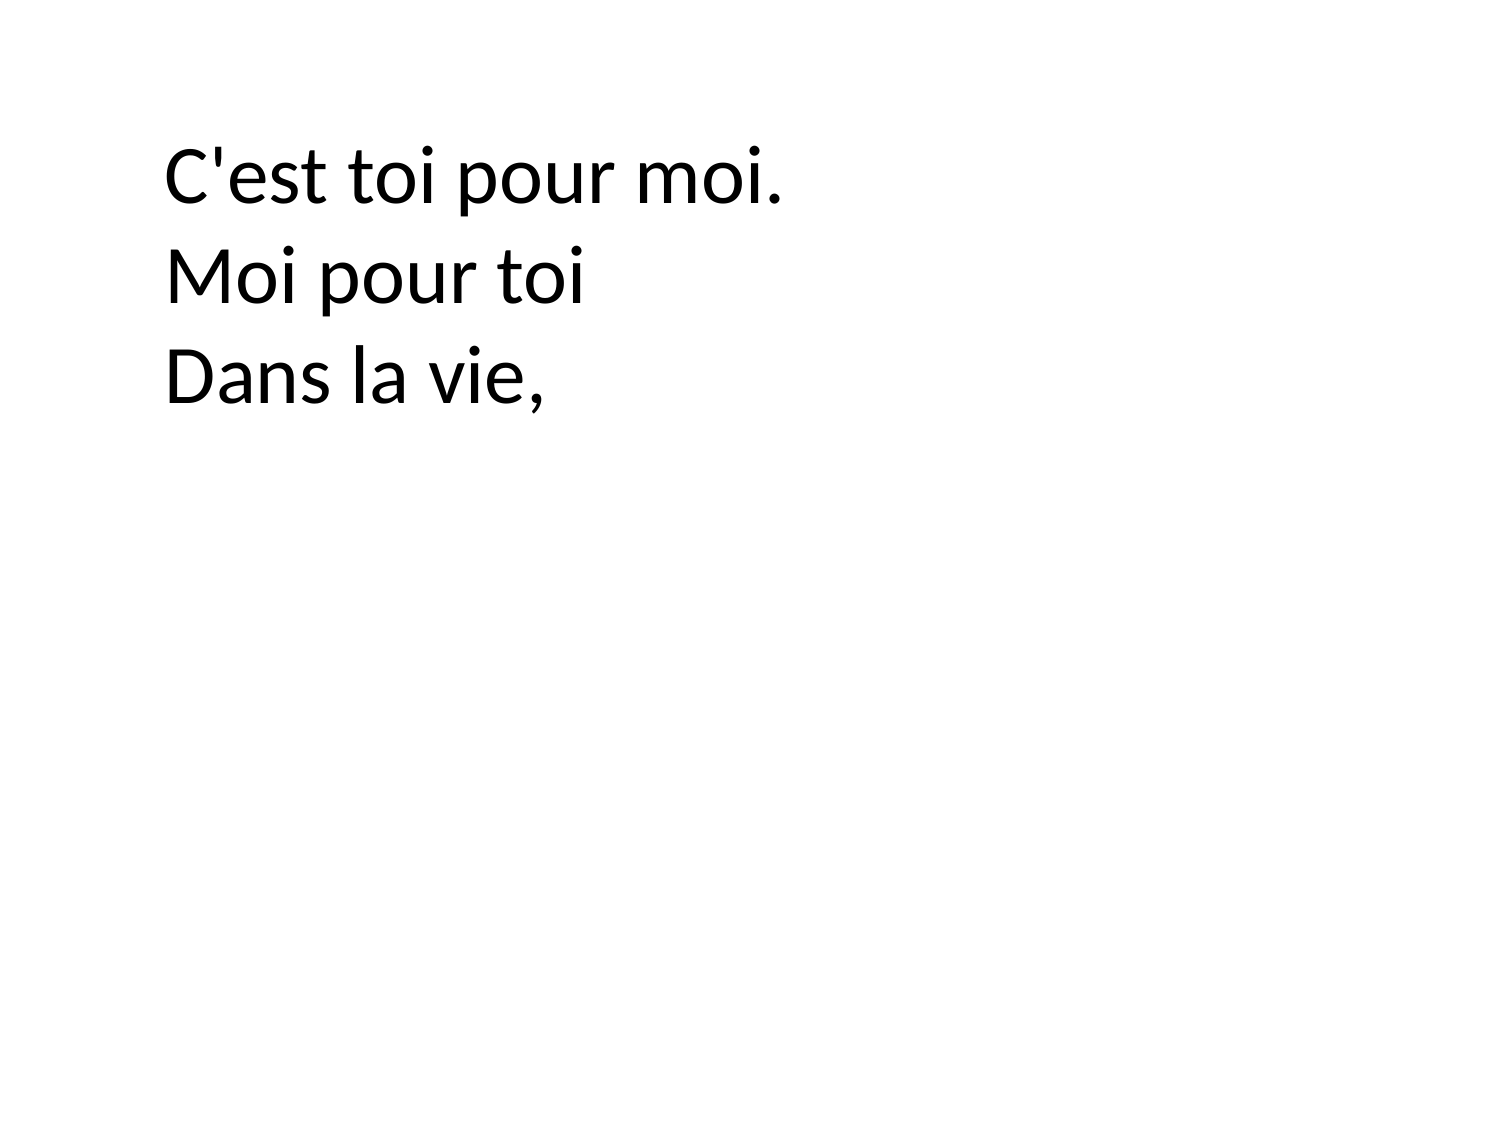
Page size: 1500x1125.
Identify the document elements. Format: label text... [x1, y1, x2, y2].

text_box C'est toi pour moi. Moi pour toi Dans la vie, [149, 112, 1500, 528]
